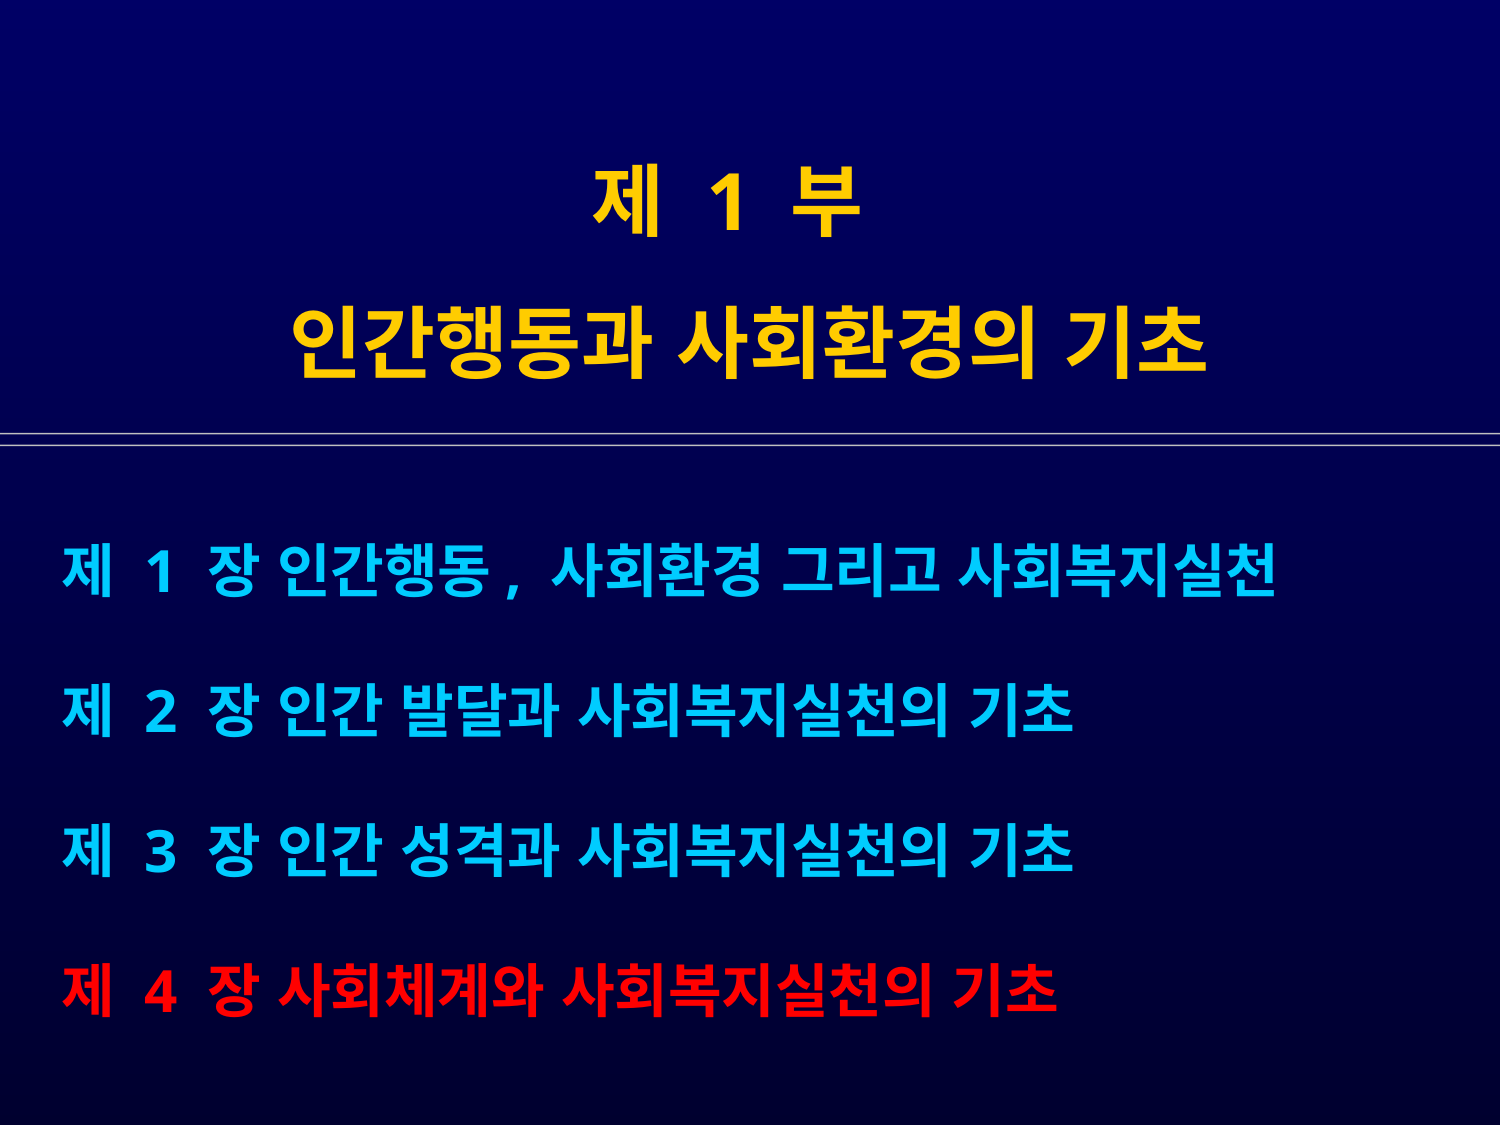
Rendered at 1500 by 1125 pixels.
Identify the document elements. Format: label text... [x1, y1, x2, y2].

text_box 제 1 장 인간행동, 사회환경 그리고 사회복지실천 제 2 장 인간 발달과 사회복지실천의 기초 제 3 장 인간 성격과 사회복지실천의 기초 제 4 장 사회체계와 사회복지실천의 기초 [0, 456, 1500, 1067]
title 제 1 부 인간행동과 사회환경의 기초 [0, 93, 1500, 399]
